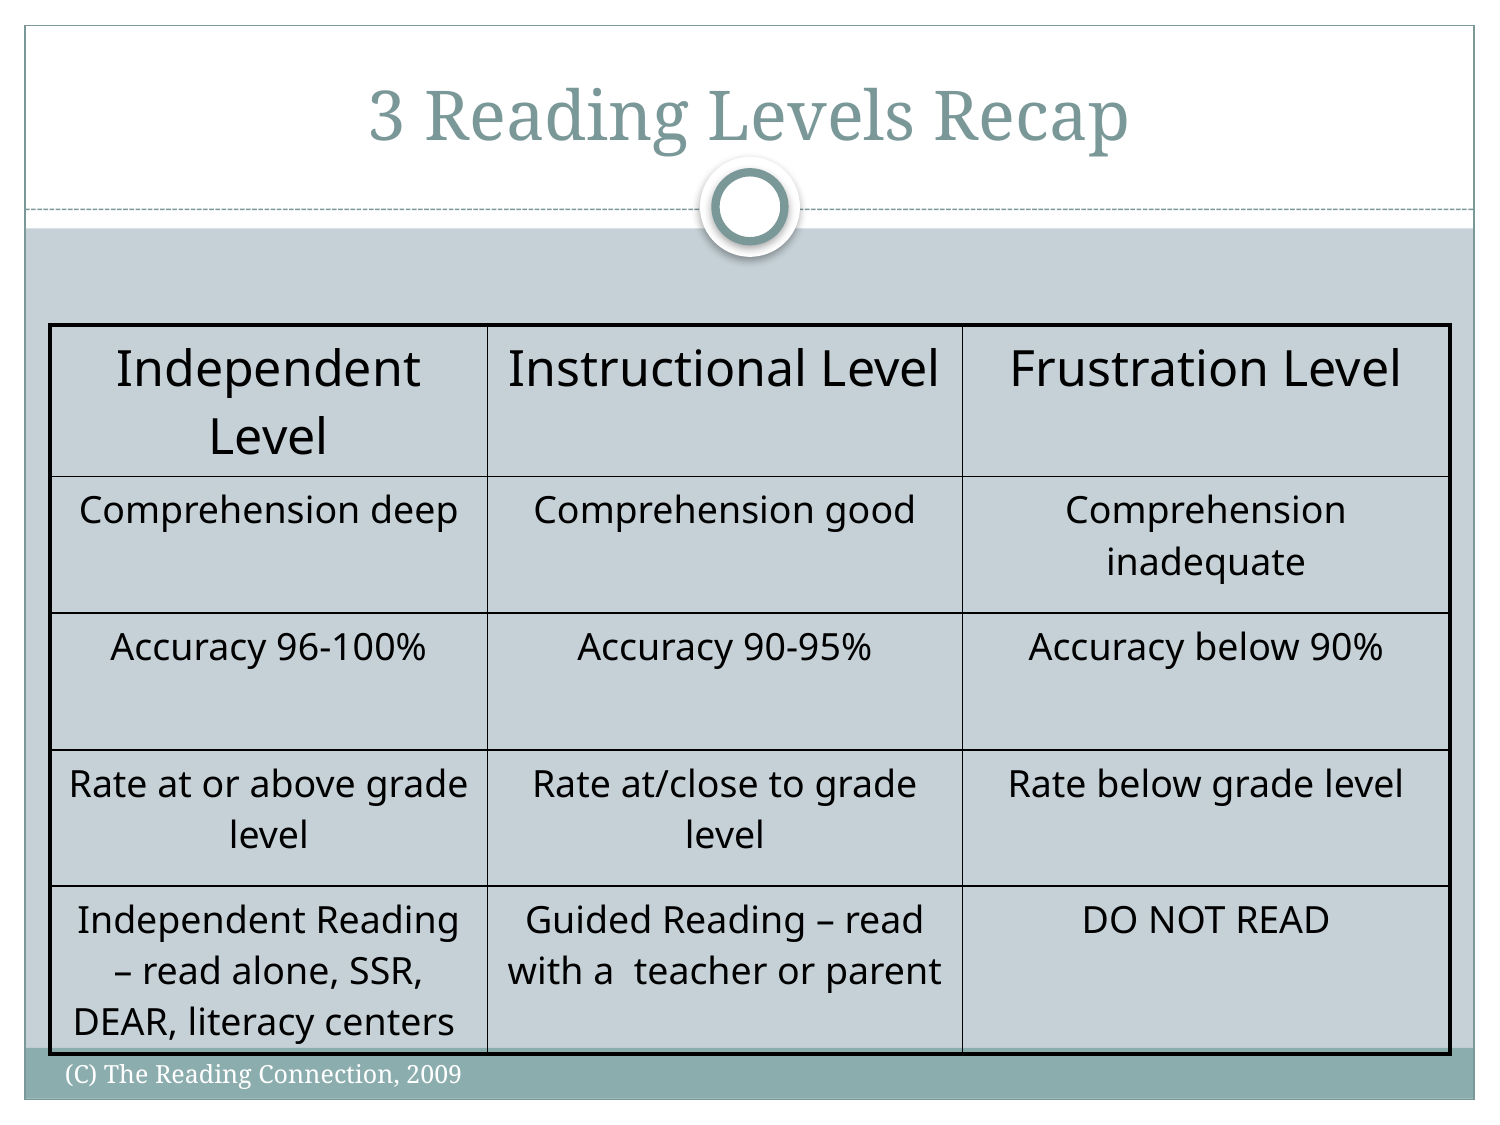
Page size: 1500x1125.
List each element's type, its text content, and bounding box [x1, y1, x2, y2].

table_cell Comprehension inadequate [963, 477, 1448, 612]
table_cell Rate at/close to grade level [488, 751, 962, 885]
table_cell DO NOT READ [963, 887, 1448, 1052]
table_cell Guided Reading – read with a teacher or parent [488, 887, 962, 1052]
table_header Instructional Level [488, 327, 962, 476]
table_cell Rate below grade level [963, 751, 1448, 885]
table_cell Comprehension deep [52, 477, 487, 612]
table_cell Accuracy 90-95% [488, 614, 962, 749]
footer (C) The Reading Connection, 2009 [50, 1056, 638, 1112]
table_header Independent Level [52, 327, 487, 476]
table_cell Comprehension good [488, 477, 962, 612]
table_cell Accuracy 96-100% [52, 614, 487, 749]
table_header Frustration Level [963, 327, 1448, 476]
table_cell Rate at or above grade level [52, 751, 487, 885]
table_cell Independent Reading – read alone, SSR, DEAR, literacy centers [52, 887, 487, 1052]
table_cell Accuracy below 90% [963, 614, 1448, 749]
title 3 Reading Levels Recap [49, 37, 1450, 162]
